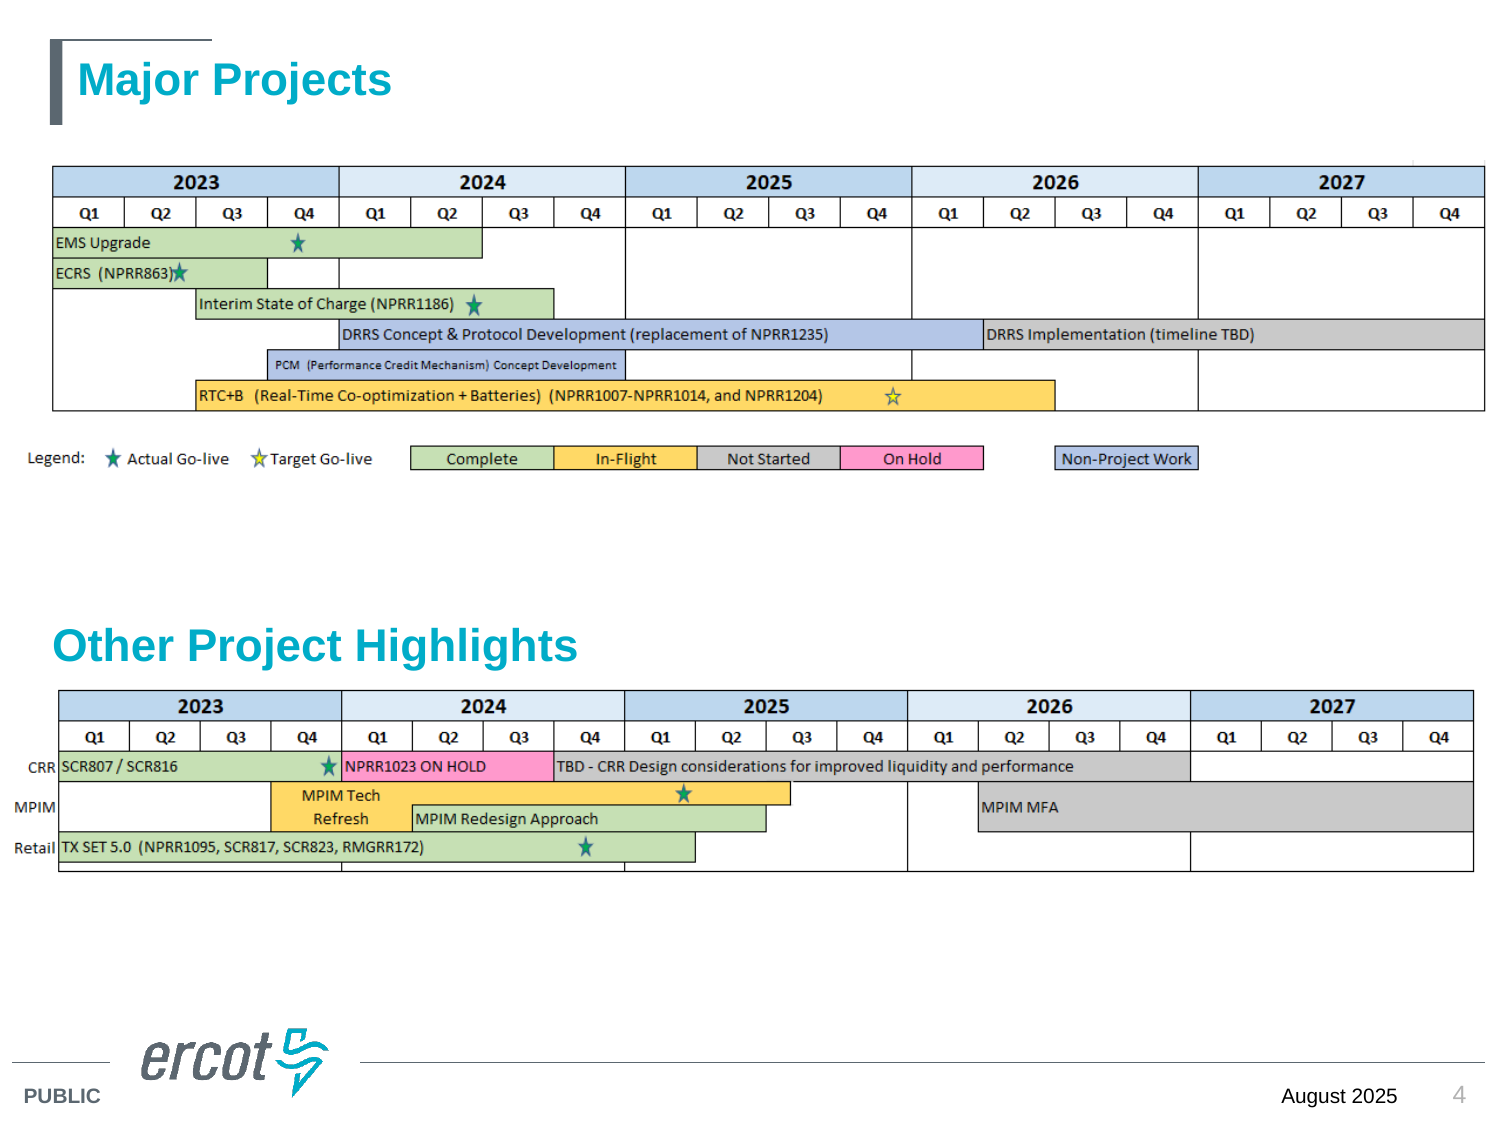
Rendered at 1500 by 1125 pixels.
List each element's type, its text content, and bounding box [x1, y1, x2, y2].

text_box Other Project Highlights [37, 607, 763, 680]
picture [17, 160, 1490, 476]
title Major Projects [62, 42, 788, 114]
slide_number 4 [1437, 1076, 1475, 1112]
picture [137, 1024, 332, 1100]
picture [6, 683, 1480, 878]
